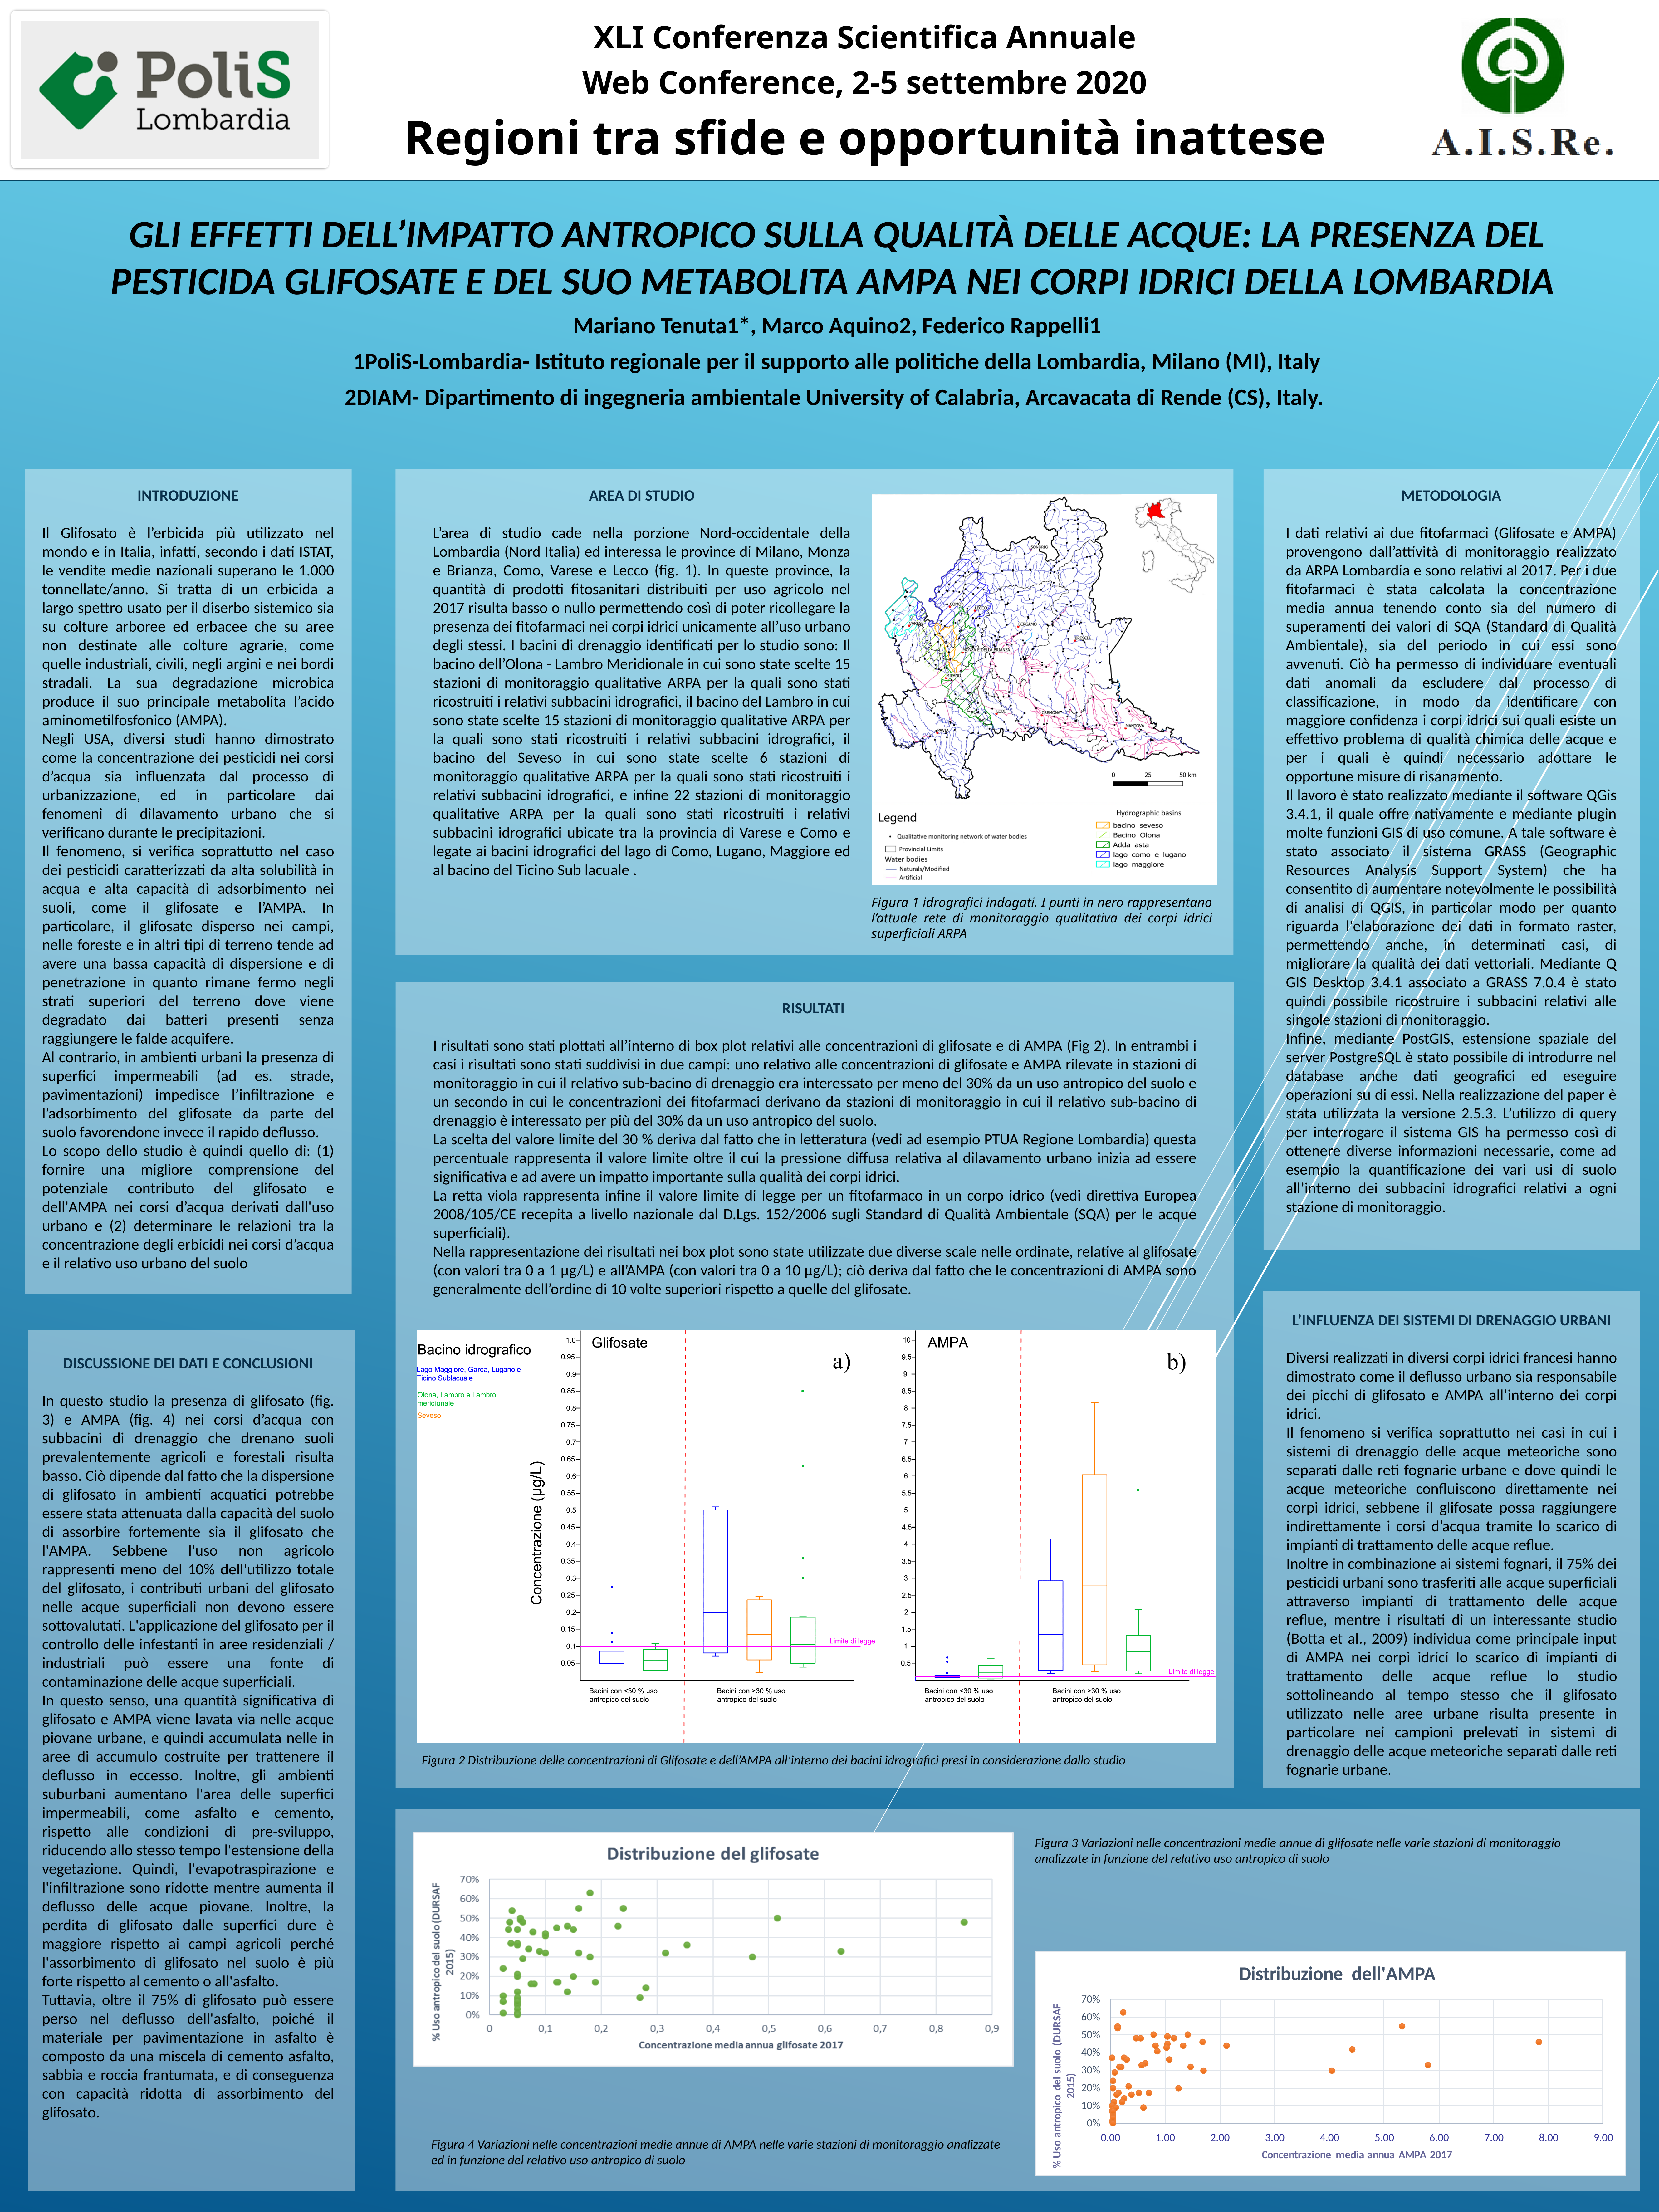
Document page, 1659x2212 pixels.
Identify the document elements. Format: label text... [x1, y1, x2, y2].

text_box DISCUSSIONE DEI DATI E CONCLUSIONI In questo studio la presenza di glifosato (fig. 3) e AMPA (fig. 4) nei corsi d’acqua con subbacini di drenaggio che drenano suoli prevalentemente agricoli e forestali risulta basso. Ciò dipende dal fatto che la dispersione di glifosato in ambienti acquatici potrebbe essere stata attenuata dalla capacità del suolo di assorbire fortemente sia il glifosato che l'AMPA. Sebbene l'uso non agricolo rappresenti meno del 10% dell'utilizzo totale del glifosato, i contributi urbani del glifosato nelle acque superficiali non devono essere sottovalutati. L'applicazione del glifosato per il controllo delle infestanti in aree residenziali / industriali può essere una fonte di contaminazione delle acque superficiali. In questo senso, una quantità significativa di glifosato e AMPA viene lavata via nelle acque piovane urbane, e quindi accumulata nelle in aree di accumulo costruite per trattenere il deflusso in eccesso. Inoltre, gli ambienti suburbani aumentano l'area delle superfici impermeabili, come asfalto e cemento, rispetto alle condizioni di pre-sviluppo, riducendo allo stesso tempo l'estensione della vegetazione. Quindi, l'evapotraspirazione e l'infiltrazione sono ridotte mentre aumenta il deflusso delle acque piovane. Inoltre, la perdita di glifosato dalle superfici dure è maggiore rispetto ai campi agricoli perché l'assorbimento di glifosato nel suolo è più forte rispetto al cemento o all'asfalto. Tuttavia, oltre il 75% di glifosato può essere perso nel deflusso dell'asfalto, poiché il materiale per pavimentazione in asfalto è composto da una miscela di cemento asfalto, sabbia e roccia frantumata, e di conseguenza con capacità ridotta di assorbimento del glifosato. [37, 1351, 339, 2123]
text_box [413, 1832, 1014, 2067]
text_box Figura 2 Distribuzione delle concentrazioni di Glifosate e dell’AMPA all’interno dei bacini idrografici presi in considerazione dallo studio [417, 1749, 1218, 1770]
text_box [1030, 1946, 1631, 2181]
text_box INTRODUZIONE Il Glifosato è l’erbicida più utilizzato nel mondo e in Italia, infatti, secondo i dati ISTAT, le vendite medie nazionali superano le 1.000 tonnellate/anno. Si tratta di un erbicida a largo spettro usato per il diserbo sistemico sia su colture arboree ed erbacee che su aree non destinate alle colture agrarie, come quelle industriali, civili, negli argini e nei bordi stradali. La sua degradazione microbica produce il suo principale metabolita l’acido aminometilfosfonico (AMPA). Negli USA, diversi studi hanno dimostrato come la concentrazione dei pesticidi nei corsi d’acqua sia influenzata dal processo di urbanizzazione, ed in particolare dai fenomeni di dilavamento urbano che si verificano durante le precipitazioni. Il fenomeno, si verifica soprattutto nel caso dei pesticidi caratterizzati da alta solubilità in acqua e alta capacità di adsorbimento nei suoli, come il glifosate e l’AMPA. In particolare, il glifosate disperso nei campi, nelle foreste e in altri tipi di terreno tende ad avere una bassa capacità di dispersione e di penetrazione in quanto rimane fermo negli strati superiori del terreno dove viene degradato dai batteri presenti senza raggiungere le falde acquifere. Al contrario, in ambienti urbani la presenza di superfici impermeabili (ad es. strade, pavimentazioni) impedisce l’infiltrazione e l’adsorbimento del glifosate da parte del suolo favorendone invece il rapido deflusso. Lo scopo dello studio è quindi quello di: (1) fornire una migliore comprensione del potenziale contributo del glifosato e dell'AMPA nei corsi d’acqua derivati dall'uso urbano e (2) determinare le relazioni tra la concentrazione degli erbicidi nei corsi d’acqua e il relativo uso urbano del suolo [37, 482, 339, 1274]
text_box XLI Conferenza Scientifica Annuale Web Conference, 2-5 settembre 2020 Regioni tra sfide e opportunità inattese [355, 15, 1375, 166]
text_box AREA DI STUDIO L’area di studio cade nella porzione Nord-occidentale della Lombardia (Nord Italia) ed interessa le province di Milano, Monza e Brianza, Como, Varese e Lecco (fig. 1). In queste province, la quantità di prodotti fitosanitari distribuiti per uso agricolo nel 2017 risulta basso o nullo permettendo così di poter ricollegare la presenza dei fitofarmaci nei corpi idrici unicamente all’uso urbano degli stessi. I bacini di drenaggio identificati per lo studio sono: Il bacino dell’Olona - Lambro Meridionale in cui sono state scelte 15 stazioni di monitoraggio qualitative ARPA per la quali sono stati ricostruiti i relativi subbacini idrografici, il bacino del Lambro in cui sono state scelte 15 stazioni di monitoraggio qualitative ARPA per la quali sono stati ricostruiti i relativi subbacini idrografici, il bacino del Seveso in cui sono state scelte 6 stazioni di monitoraggio qualitative ARPA per la quali sono stati ricostruiti i relativi subbacini idrografici, e infine 22 stazioni di monitoraggio qualitative ARPA per la quali sono stati ricostruiti i relativi subbacini idrografici ubicate tra la provincia di Varese e Como e legate ai bacini idrografici del lago di Como, Lugano, Maggiore ed al bacino del Ticino Sub lacuale . [428, 482, 855, 881]
text_box [395, 982, 1234, 1788]
text_box [395, 470, 1234, 955]
text_box Figura 1 idrografici indagati. I punti in nero rappresentano l’attuale rete di monitoraggio qualitativa dei corpi idrici superficiali ARPA [867, 892, 1217, 943]
text_box [1263, 469, 1640, 1250]
text_box [0, 0, 1659, 181]
picture [1424, 1, 1634, 164]
text_box [1263, 1291, 1640, 1788]
text_box GLI EFFETTI DELL’IMPATTO ANTROPICO SULLA QUALITÀ DELLE ACQUE: LA PRESENZA DEL PESTICIDA GLIFOSATE E DEL SUO METABOLITA AMPA NEI CORPI IDRICI DELLA LOMBARDIA Mariano Tenuta1*, Marco Aquino2, Federico Rappelli1 1PoliS-Lombardia- Istituto regionale per il supporto alle politiche della Lombardia, Milano (MI), Italy 2DIAM- Dipartimento di ingegneria ambientale University of Calabria, Arcavacata di Rende (CS), Italy. [17, 206, 1634, 470]
text_box METODOLOGIA I dati relativi ai due fitofarmaci (Glifosate e AMPA) provengono dall’attività di monitoraggio realizzato da ARPA Lombardia e sono relativi al 2017. Per i due fitofarmaci è stata calcolata la concentrazione media annua tenendo conto sia del numero di superamenti dei valori di SQA (Standard di Qualità Ambientale), sia del periodo in cui essi sono avvenuti. Ciò ha permesso di individuare eventuali dati anomali da escludere dal processo di classificazione, in modo da identificare con maggiore confidenza i corpi idrici sui quali esiste un effettivo problema di qualità chimica delle acque e per i quali è quindi necessario adottare le opportune misure di risanamento. Il lavoro è stato realizzato mediante il software QGis 3.4.1, il quale offre nativamente e mediante plugin molte funzioni GIS di uso comune. A tale software è stato associato il sistema GRASS (Geographic Resources Analysis Support System) che ha consentito di aumentare notevolmente le possibilità di analisi di QGIS, in particolar modo per quanto riguarda l'elaborazione dei dati in formato raster, permettendo anche, in determinati casi, di migliorare la qualità dei dati vettoriali. Mediante Q GIS Desktop 3.4.1 associato a GRASS 7.0.4 è stato quindi possibile ricostruire i subbacini relativi alle singole stazioni di monitoraggio. Infine, mediante PostGIS, estensione spaziale del server PostgreSQL è stato possibile di introdurre nel database anche dati geografici ed eseguire operazioni su di essi. Nella realizzazione del paper è stata utilizzata la versione 2.5.3. L’utilizzo di query per interrogare il sistema GIS ha permesso così di ottenere diverse informazioni necessarie, come ad esempio la quantificazione dei vari usi di suolo all’interno dei subbacini idrografici relativi a ogni stazione di monitoraggio. [1281, 482, 1622, 1218]
text_box [395, 1808, 1640, 2192]
text_box [28, 1329, 355, 2192]
text_box [25, 470, 352, 1294]
picture [417, 1330, 1216, 1743]
text_box L’INFLUENZA DEI SISTEMI DI DRENAGGIO URBANI Diversi realizzati in diversi corpi idrici francesi hanno dimostrato come il deflusso urbano sia responsabile dei picchi di glifosato e AMPA all’interno dei corpi idrici. Il fenomeno si verifica soprattutto nei casi in cui i sistemi di drenaggio delle acque meteoriche sono separati dalle reti fognarie urbane e dove quindi le acque meteoriche confluiscono direttamente nei corpi idrici, sebbene il glifosate possa raggiungere indirettamente i corsi d’acqua tramite lo scarico di impianti di trattamento delle acque reflue. Inoltre in combinazione ai sistemi fognari, il 75% dei pesticidi urbani sono trasferiti alle acque superficiali attraverso impianti di trattamento delle acque reflue, mentre i risultati di un interessante studio (Botta et al., 2009) individua come principale input di AMPA nei corpi idrici lo scarico di impianti di trattamento delle acque reflue lo studio sottolineando al tempo stesso che il glifosato utilizzato nelle aree urbane risulta presente in particolare nei campioni prelevati in sistemi di drenaggio delle acque meteoriche separati dalle reti fognarie urbane. [1281, 1307, 1622, 1780]
text_box Figura 4 Variazioni nelle concentrazioni medie annue di AMPA nelle varie stazioni di monitoraggio analizzate ed in funzione del relativo uso antropico di suolo [427, 2133, 1018, 2170]
text_box RISULTATI I risultati sono stati plottati all’interno di box plot relativi alle concentrazioni di glifosate e di AMPA (Fig 2). In entrambi i casi i risultati sono stati suddivisi in due campi: uno relativo alle concentrazioni di glifosate e AMPA rilevate in stazioni di monitoraggio in cui il relativo sub-bacino di drenaggio era interessato per meno del 30% da un uso antropico del suolo e un secondo in cui le concentrazioni dei fitofarmaci derivano da stazioni di monitoraggio in cui il relativo sub-bacino di drenaggio è interessato per più del 30% da un uso antropico del suolo. La scelta del valore limite del 30 % deriva dal fatto che in letteratura (vedi ad esempio PTUA Regione Lombardia) questa percentuale rappresenta il valore limite oltre il cui la pressione diffusa relativa al dilavamento urbano inizia ad essere significativa e ad avere un impatto importante sulla qualità dei corpi idrici. La retta viola rappresenta infine il valore limite di legge per un fitofarmaco in un corpo idrico (vedi direttiva Europea 2008/105/CE recepita a livello nazionale dal D.Lgs. 152/2006 sugli Standard di Qualità Ambientale (SQA) per le acque superficiali). Nella rappresentazione dei risultati nei box plot sono state utilizzate due diverse scale nelle ordinate, relative al glifosate (con valori tra 0 a 1 µg/L) e all’AMPA (con valori tra 0 a 10 µg/L); ciò deriva dal fatto che le concentrazioni di AMPA sono generalmente dell’ordine di 10 volte superiori rispetto a quelle del glifosate. [428, 996, 1202, 1300]
picture [872, 494, 1217, 885]
picture [21, 20, 319, 159]
text_box Figura 3 Variazioni nelle concentrazioni medie annue di glifosate nelle varie stazioni di monitoraggio analizzate in funzione del relativo uso antropico di suolo [1030, 1832, 1622, 1868]
